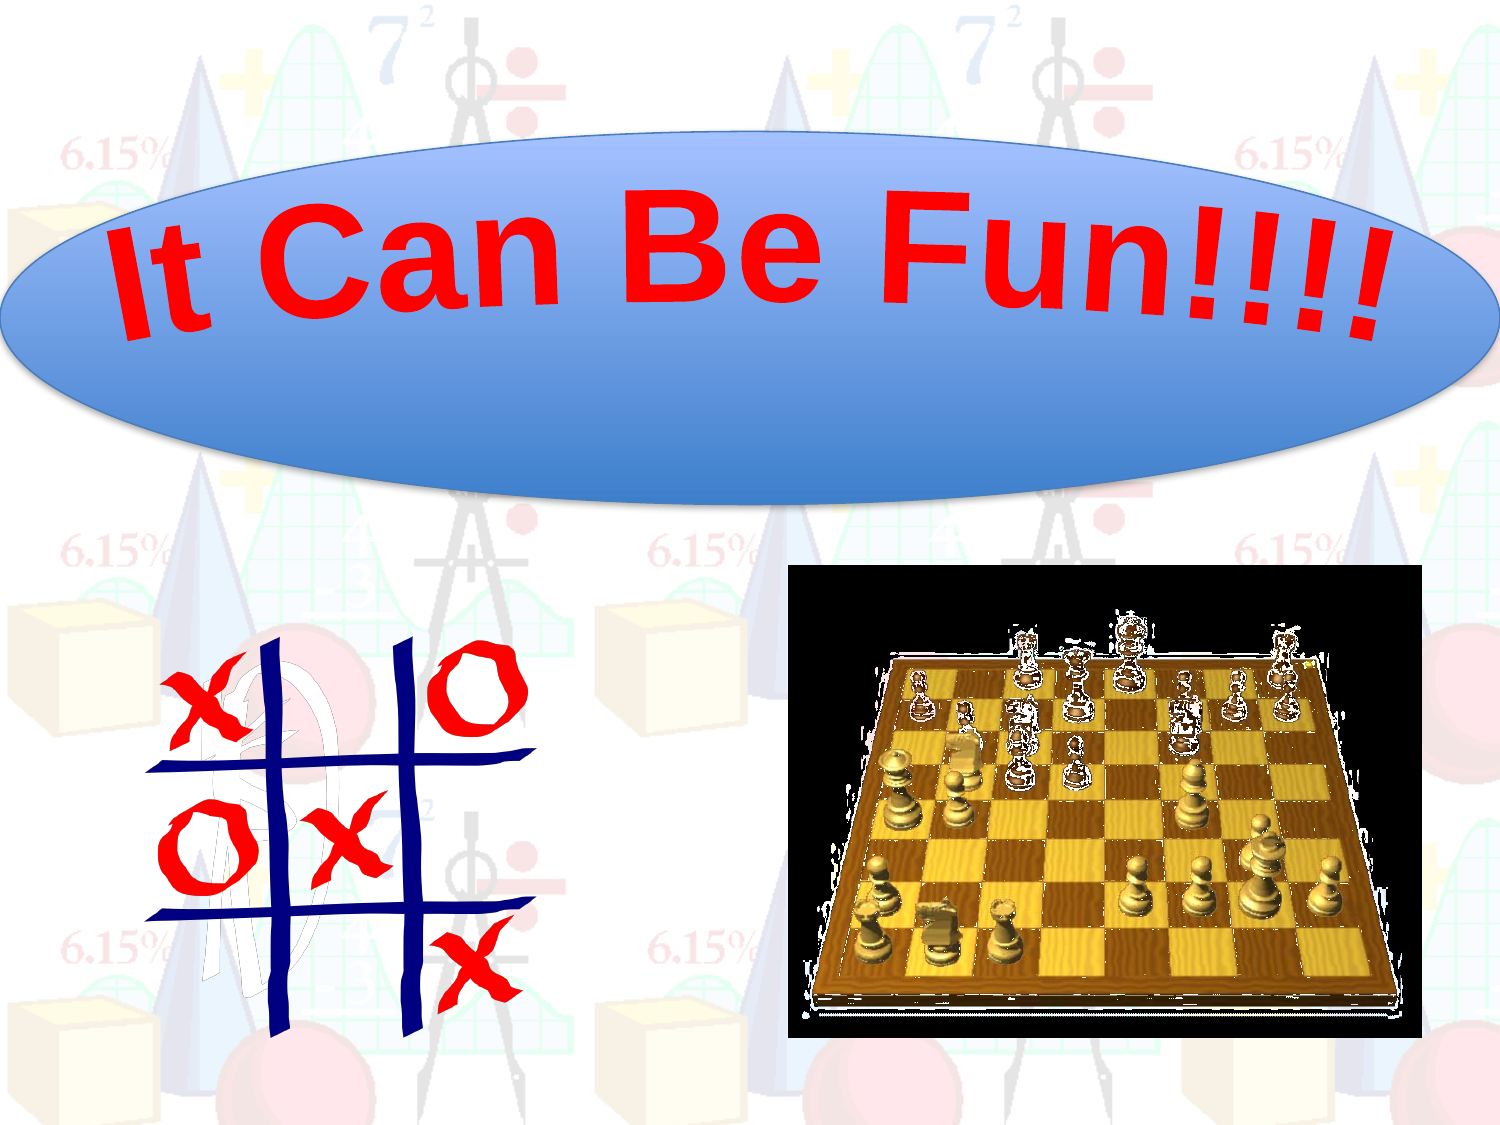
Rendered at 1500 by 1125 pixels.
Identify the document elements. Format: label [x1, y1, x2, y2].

picture [787, 565, 1422, 1038]
text_box [0, 131, 1500, 505]
picture [144, 635, 537, 1038]
